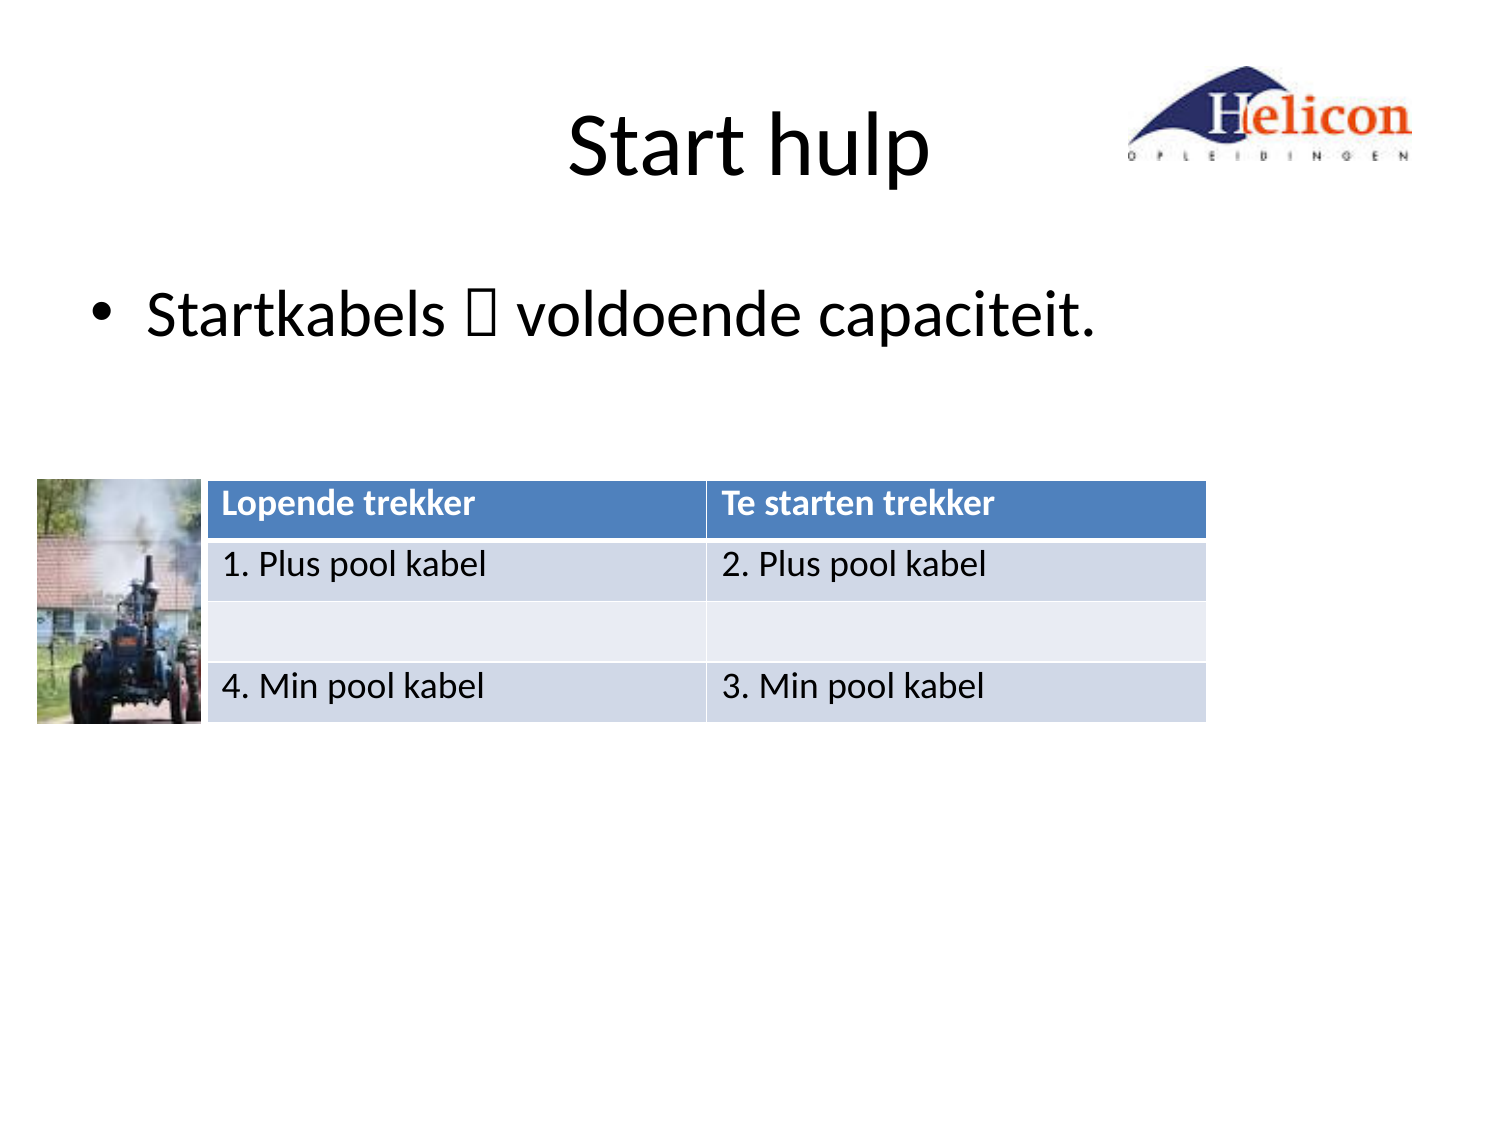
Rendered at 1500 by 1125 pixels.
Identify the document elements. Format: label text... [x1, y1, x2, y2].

list Startkabels  voldoende capaciteit. [75, 262, 1425, 1005]
title Start hulp [75, 45, 1425, 233]
table_cell [208, 602, 706, 661]
table_cell 2. Plus pool kabel [707, 543, 1206, 601]
picture [36, 479, 201, 724]
table_cell 4. Min pool kabel [208, 663, 706, 722]
table_cell 1. Plus pool kabel [208, 543, 706, 601]
table_header Lopende trekker [208, 481, 706, 538]
table_cell 3. Min pool kabel [707, 663, 1206, 722]
picture [1127, 66, 1412, 162]
table_cell [707, 602, 1206, 661]
table_header Te starten trekker [707, 481, 1206, 538]
